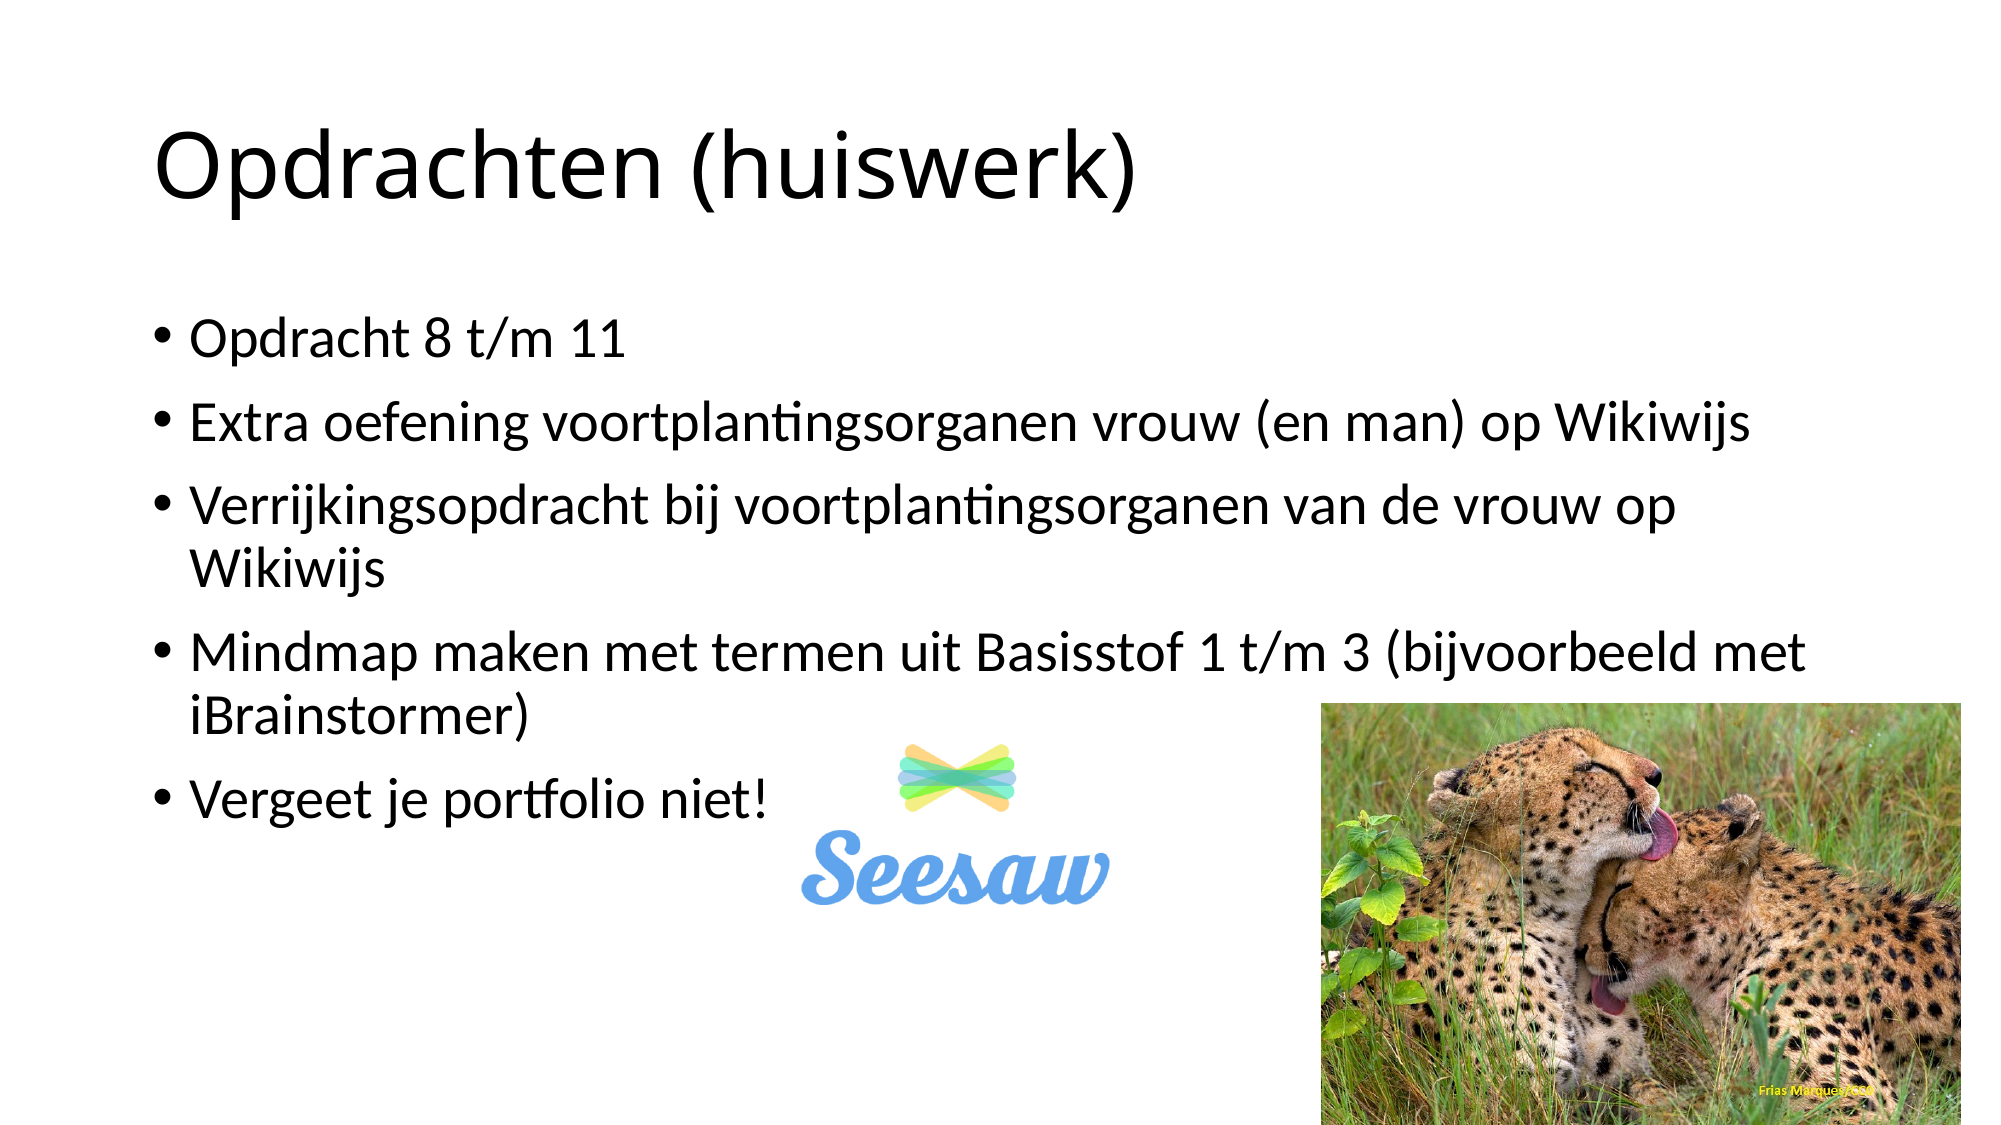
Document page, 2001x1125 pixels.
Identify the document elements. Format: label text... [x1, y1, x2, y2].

list Opdracht 8 t/m 11 Extra oefening voortplantingsorganen vrouw (en man) op Wikiwijs Verrijkingsopdracht bij voortplantingsorganen van de vrouw op Wikiwijs Mindmap maken met termen uit Basisstof 1 t/m 3 (bijvoorbeeld met iBrainstormer) Vergeet je portfolio niet! [137, 299, 1863, 1014]
title Opdrachten (huiswerk) [137, 59, 1863, 278]
picture [1321, 703, 1961, 1125]
picture [796, 735, 1115, 915]
